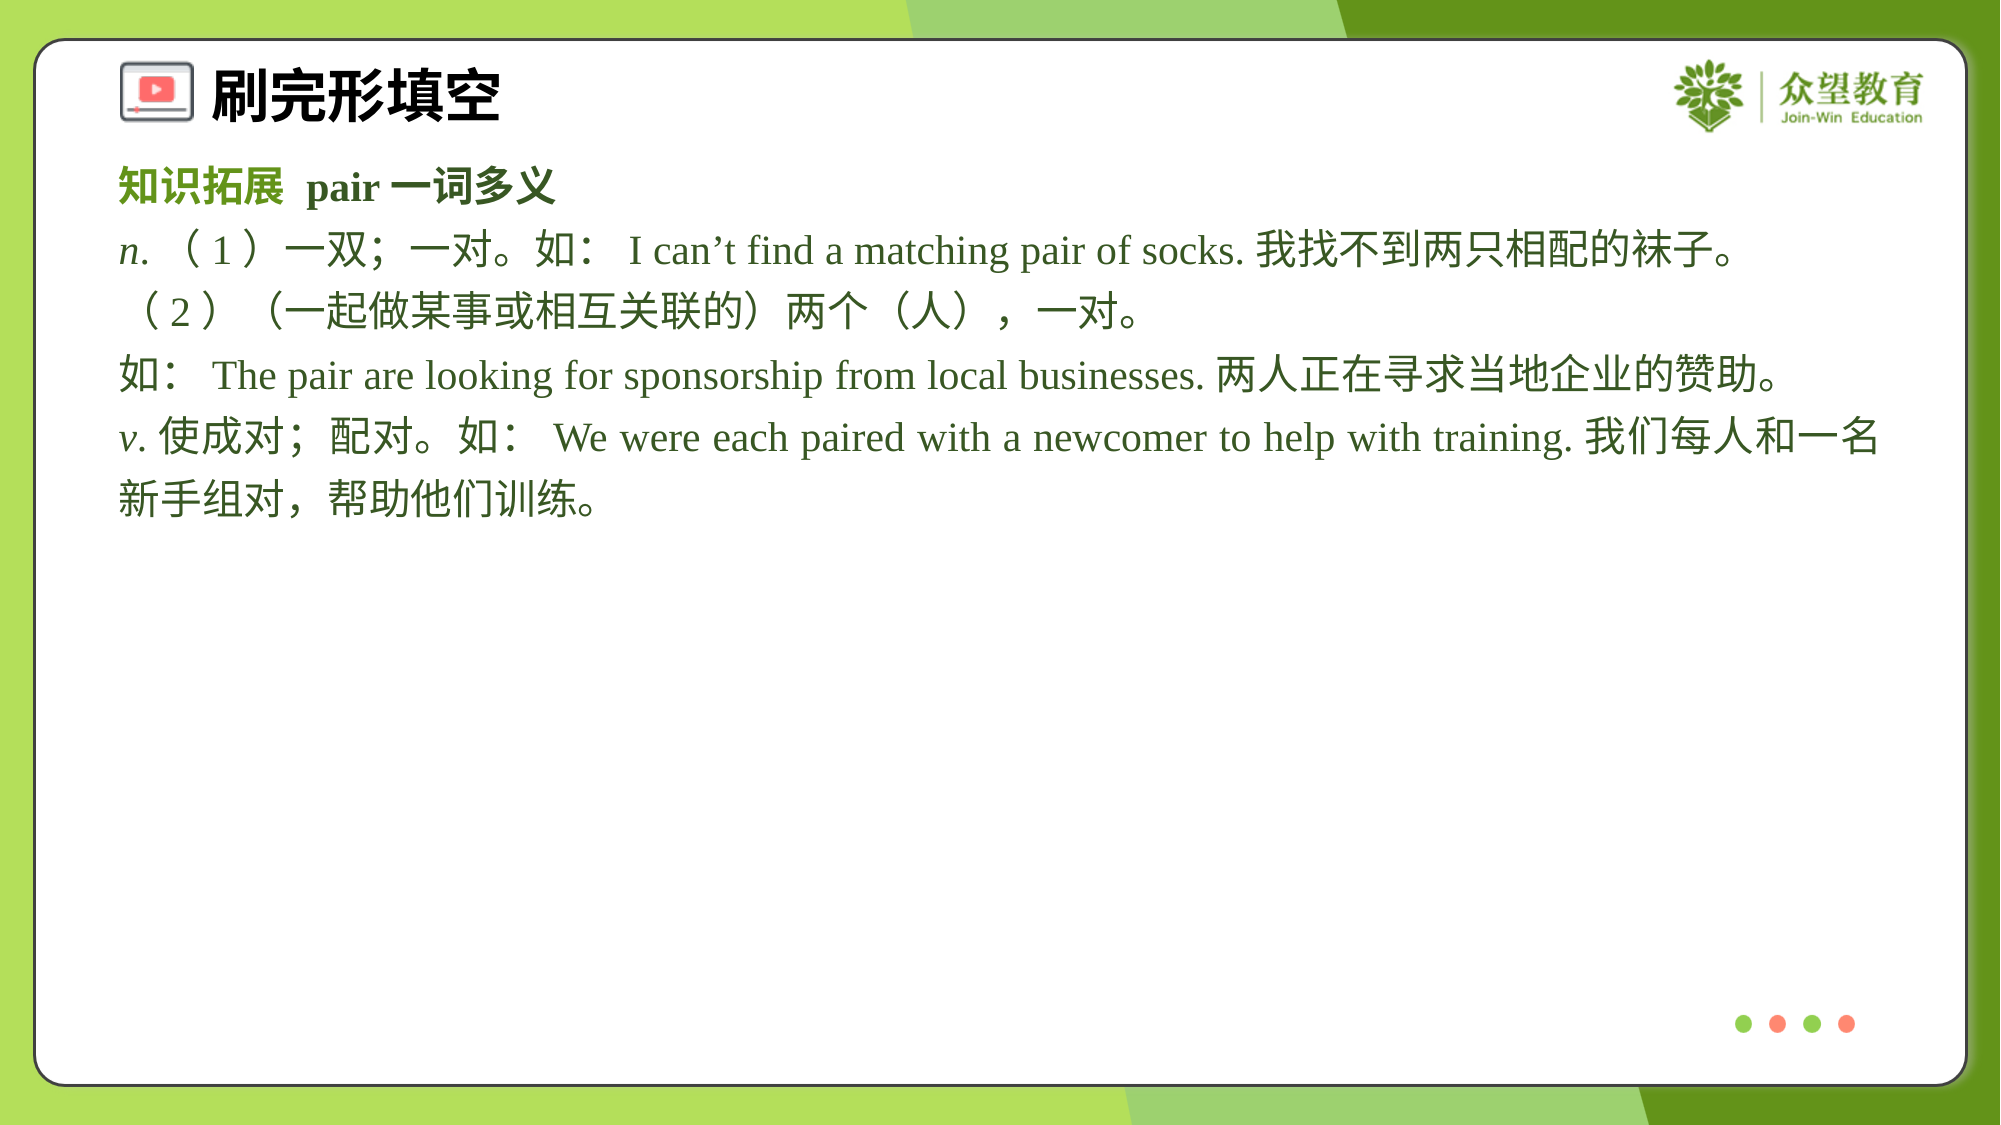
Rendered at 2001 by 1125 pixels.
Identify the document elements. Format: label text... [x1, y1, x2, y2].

picture [0, 0, 2000, 1125]
text_box 知识拓展 pair一词多义 n.（1）一双；一对。如：I can’t find a matching pair of socks.我找不到两只相配的袜子。 （2）（一起做某事或相互关联的）两个（人），一对。 如：The pair are looking for sponsorship from local businesses.两人正在寻求当地企业的赞助。 v.使成对；配对。如：We were each paired with a newcomer to help with training.我们每人和一名新手组对，帮助他们训练。 [118, 147, 1883, 518]
